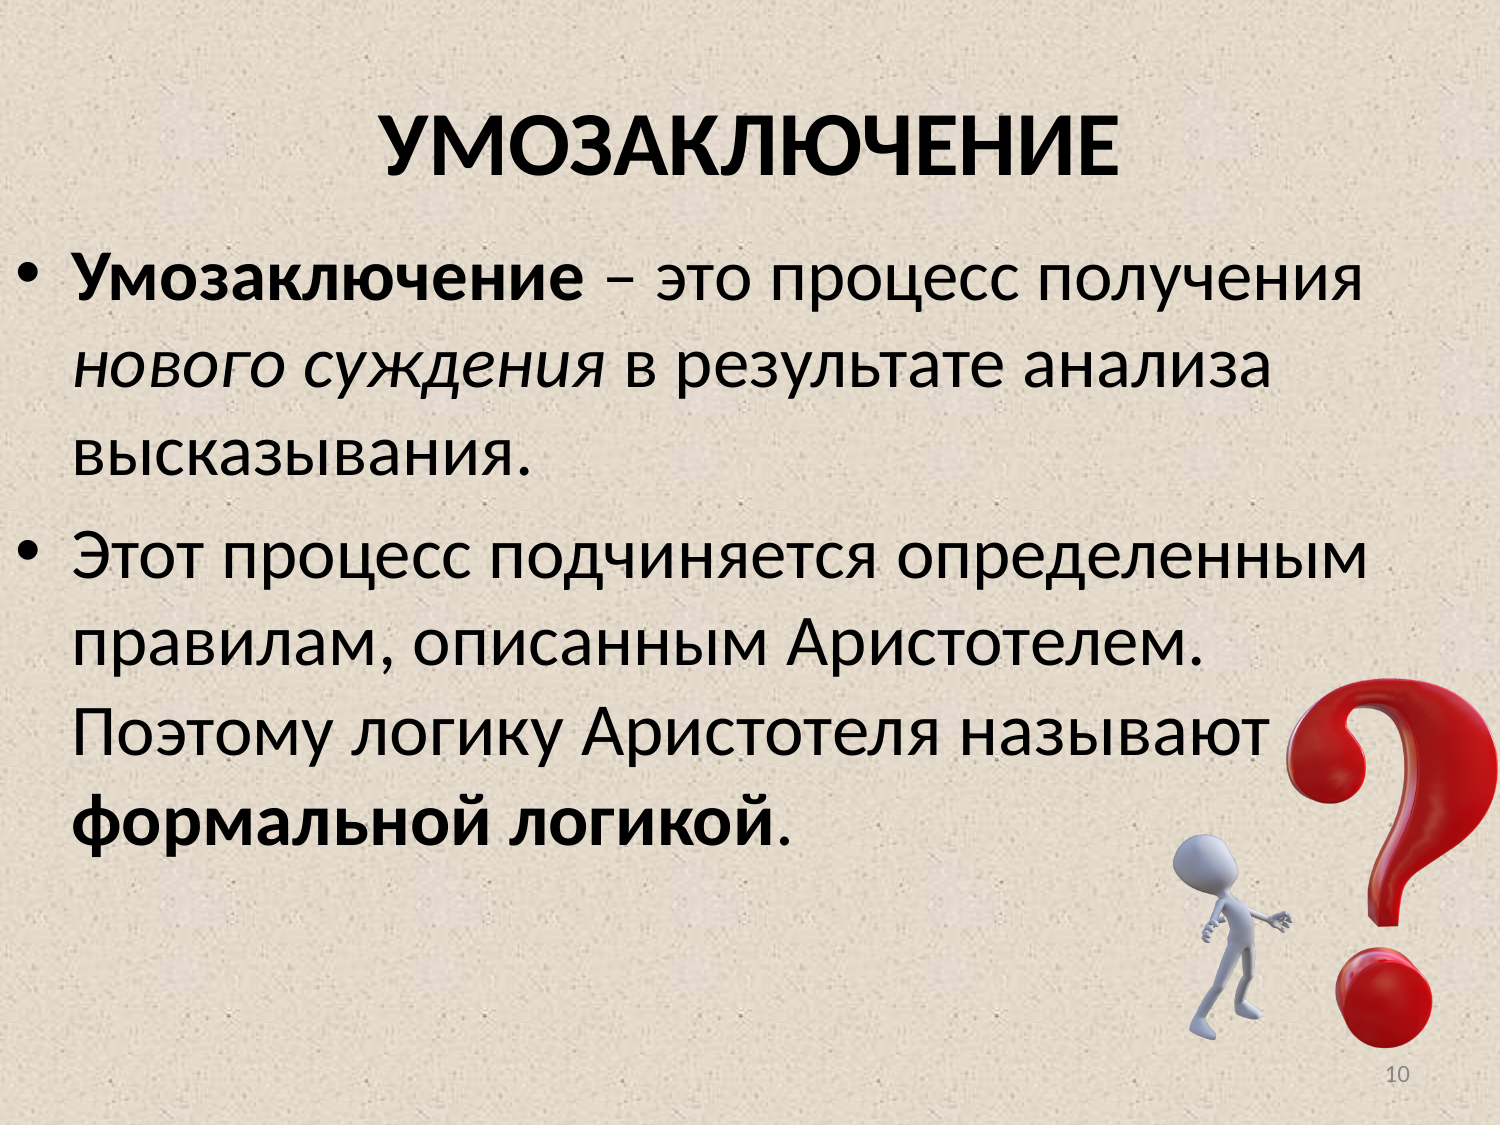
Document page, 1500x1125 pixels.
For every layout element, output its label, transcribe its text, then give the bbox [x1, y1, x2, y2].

picture [0, 0, 1500, 1125]
slide_number ‹#› [1074, 1042, 1425, 1103]
title УМОЗАКЛЮЧЕНИЕ [75, 45, 1425, 233]
list Умозаключение – это процесс получения нового суждения в результате анализа высказывания. Этот процесс подчиняется определенным правилам, описанным Аристотелем. Поэтому логику Аристотеля называют формальной логикой. [0, 219, 1406, 963]
